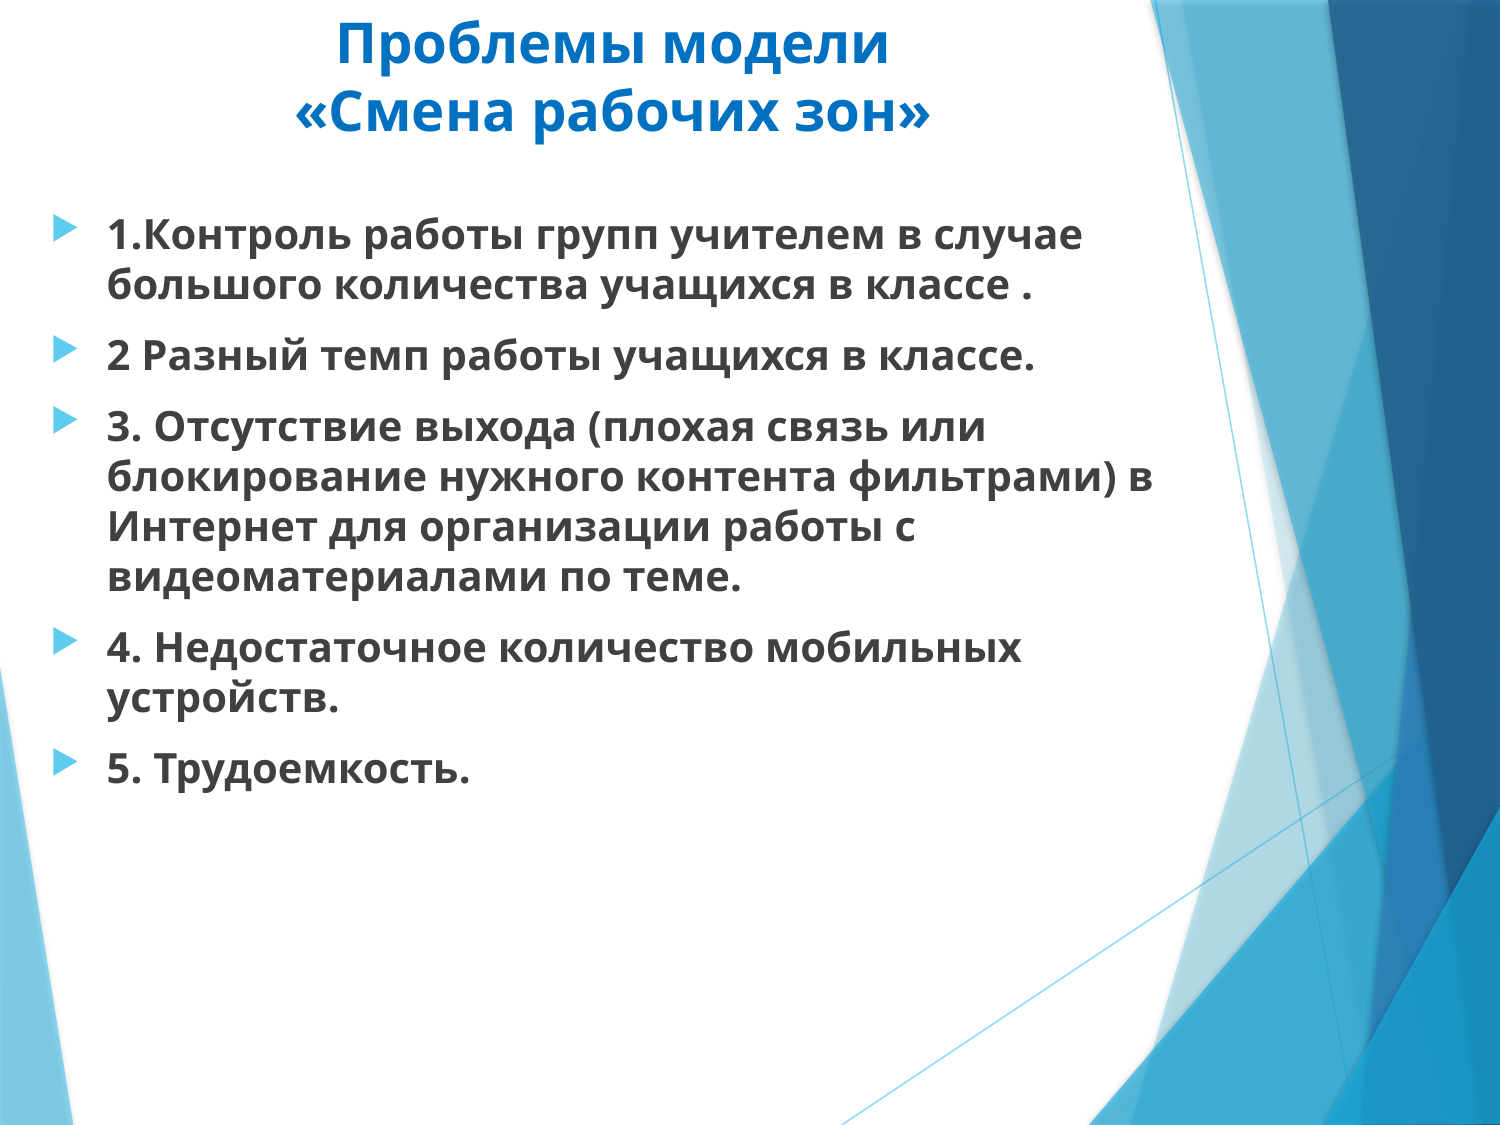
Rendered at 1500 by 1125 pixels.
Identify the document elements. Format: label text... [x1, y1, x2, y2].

title Проблемы модели «Смена рабочих зон» [99, 0, 1142, 200]
list 1.Контроль работы групп учителем в случае большого количества учащихся в классе . 2 Разный темп работы учащихся в классе. 3. Отсутствие выхода (плохая связь или блокирование нужного контента фильтрами) в Интернет для организации работы с видеоматериалами по теме. 4. Недостаточное количество мобильных устройств. 5. Трудоемкость. [35, 200, 1278, 992]
